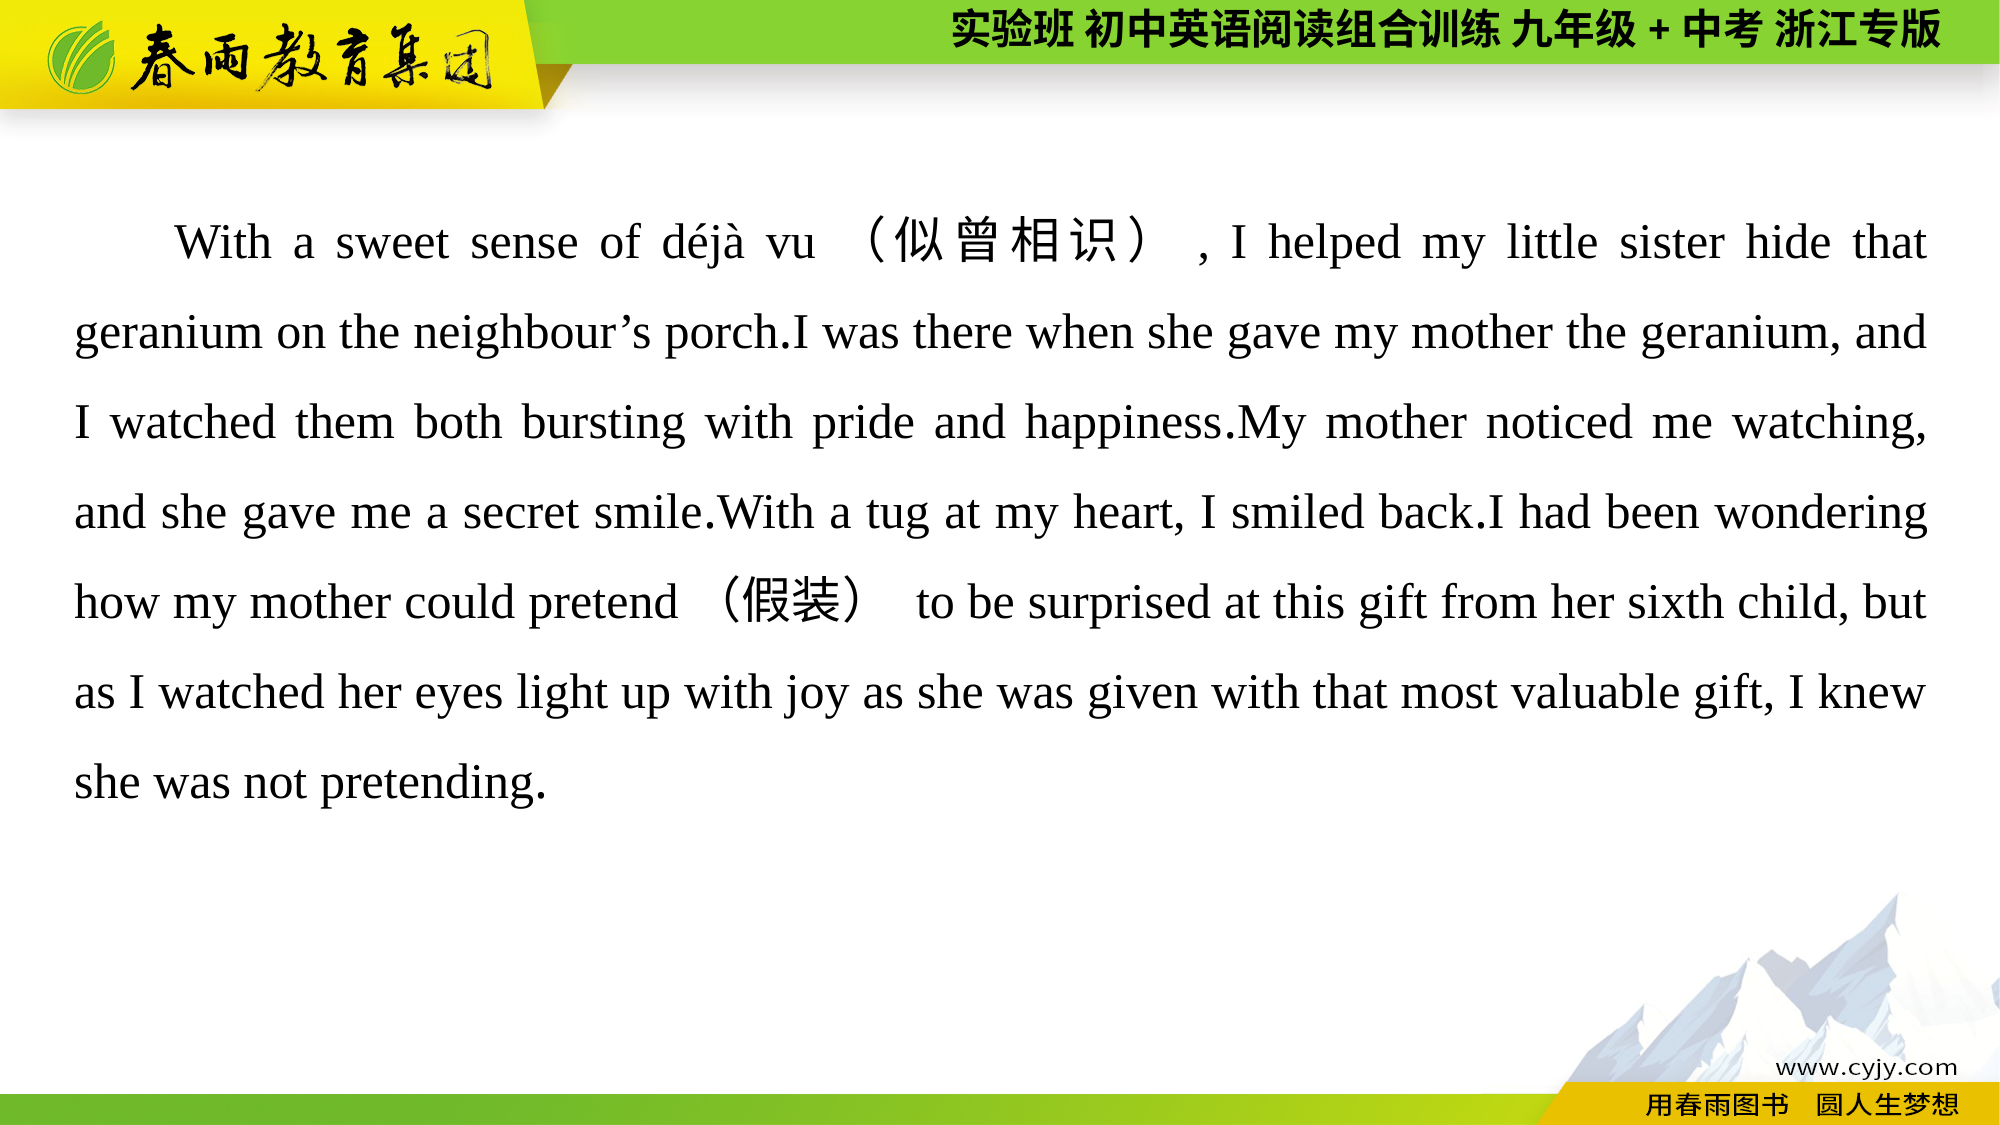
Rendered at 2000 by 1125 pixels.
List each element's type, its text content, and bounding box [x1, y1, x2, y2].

list With a sweet sense of déjà vu（似曾相识）, I helped my little sister hide that geranium on the neighbour’s porch.I was there when she gave my mother the geranium, and I watched them both bursting with pride and happiness.My mother noticed me watching, and she gave me a secret smile.With a tug at my heart, I smiled back.I had been wondering how my mother could pretend（假装） to be surprised at this gift from her sixth child, but as I watched her eyes light up with joy as she was given with that most valuable gift, I knew she was not pretending. [59, 171, 1944, 823]
picture [0, 0, 2000, 1125]
